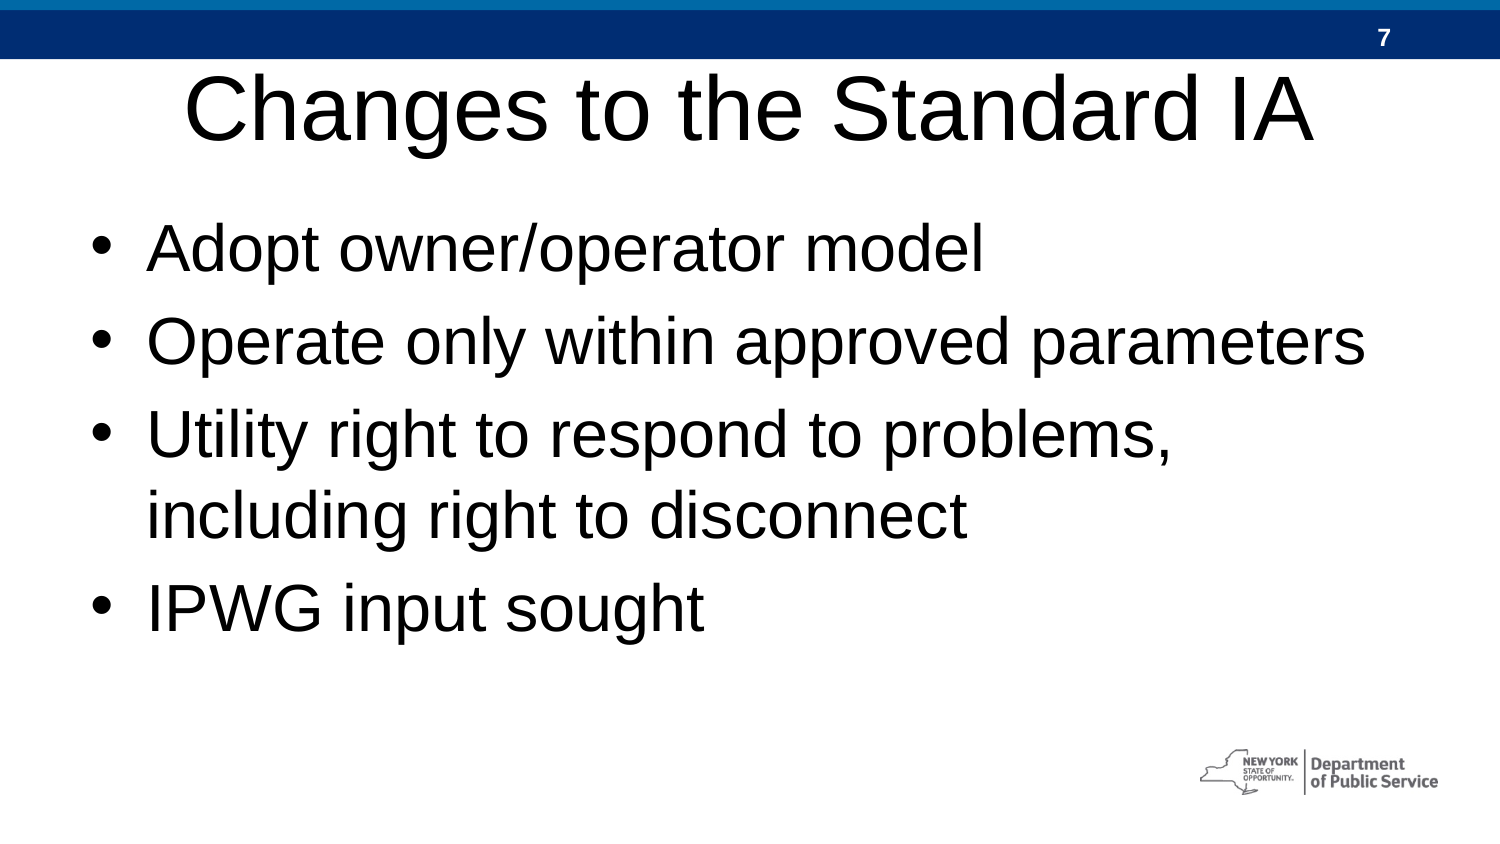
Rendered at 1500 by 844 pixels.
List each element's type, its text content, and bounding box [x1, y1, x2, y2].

title Changes to the Standard IA [75, 33, 1425, 175]
list Adopt owner/operator model Operate only within approved parameters Utility right to respond to problems, including right to disconnect IPWG input sought [75, 196, 1425, 722]
picture [1200, 749, 1438, 795]
